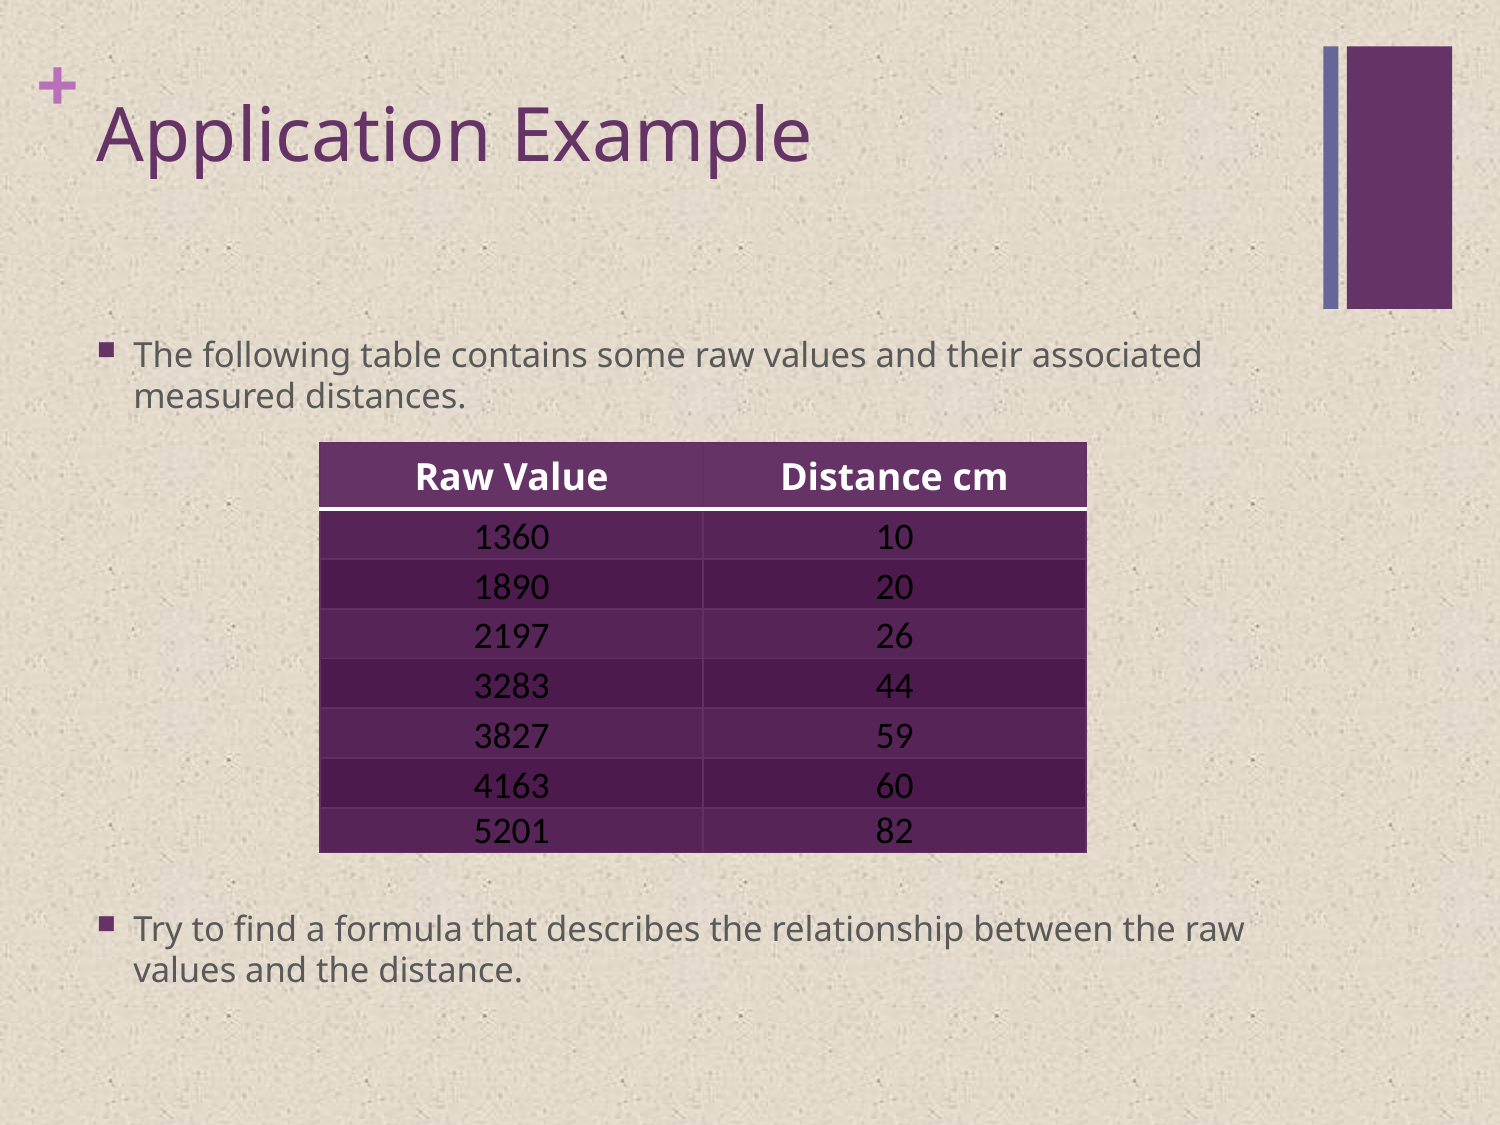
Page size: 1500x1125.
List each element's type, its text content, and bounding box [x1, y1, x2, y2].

title Application Example [81, 79, 1322, 263]
table_cell 3827 [321, 709, 702, 757]
table_cell 82 [704, 809, 1085, 852]
table_cell 10 [704, 511, 1085, 558]
table_cell 20 [704, 560, 1085, 608]
list The following table contains some raw values and their associated measured distances. Try to find a formula that describes the relationship between the raw values and the distance. [81, 324, 1322, 1005]
table_cell 5201 [321, 809, 702, 852]
table_cell 60 [704, 759, 1085, 807]
picture [0, 0, 1500, 1125]
table_cell 4163 [321, 759, 702, 807]
table_cell 26 [704, 610, 1085, 658]
table_header Distance cm [704, 444, 1085, 507]
table_cell 59 [704, 709, 1085, 757]
table_header Raw Value [321, 444, 702, 507]
table_cell 44 [704, 659, 1085, 707]
table_cell 2197 [321, 610, 702, 658]
table_cell 1890 [321, 560, 702, 608]
table_cell 3283 [321, 659, 702, 707]
table_cell 1360 [321, 511, 702, 558]
